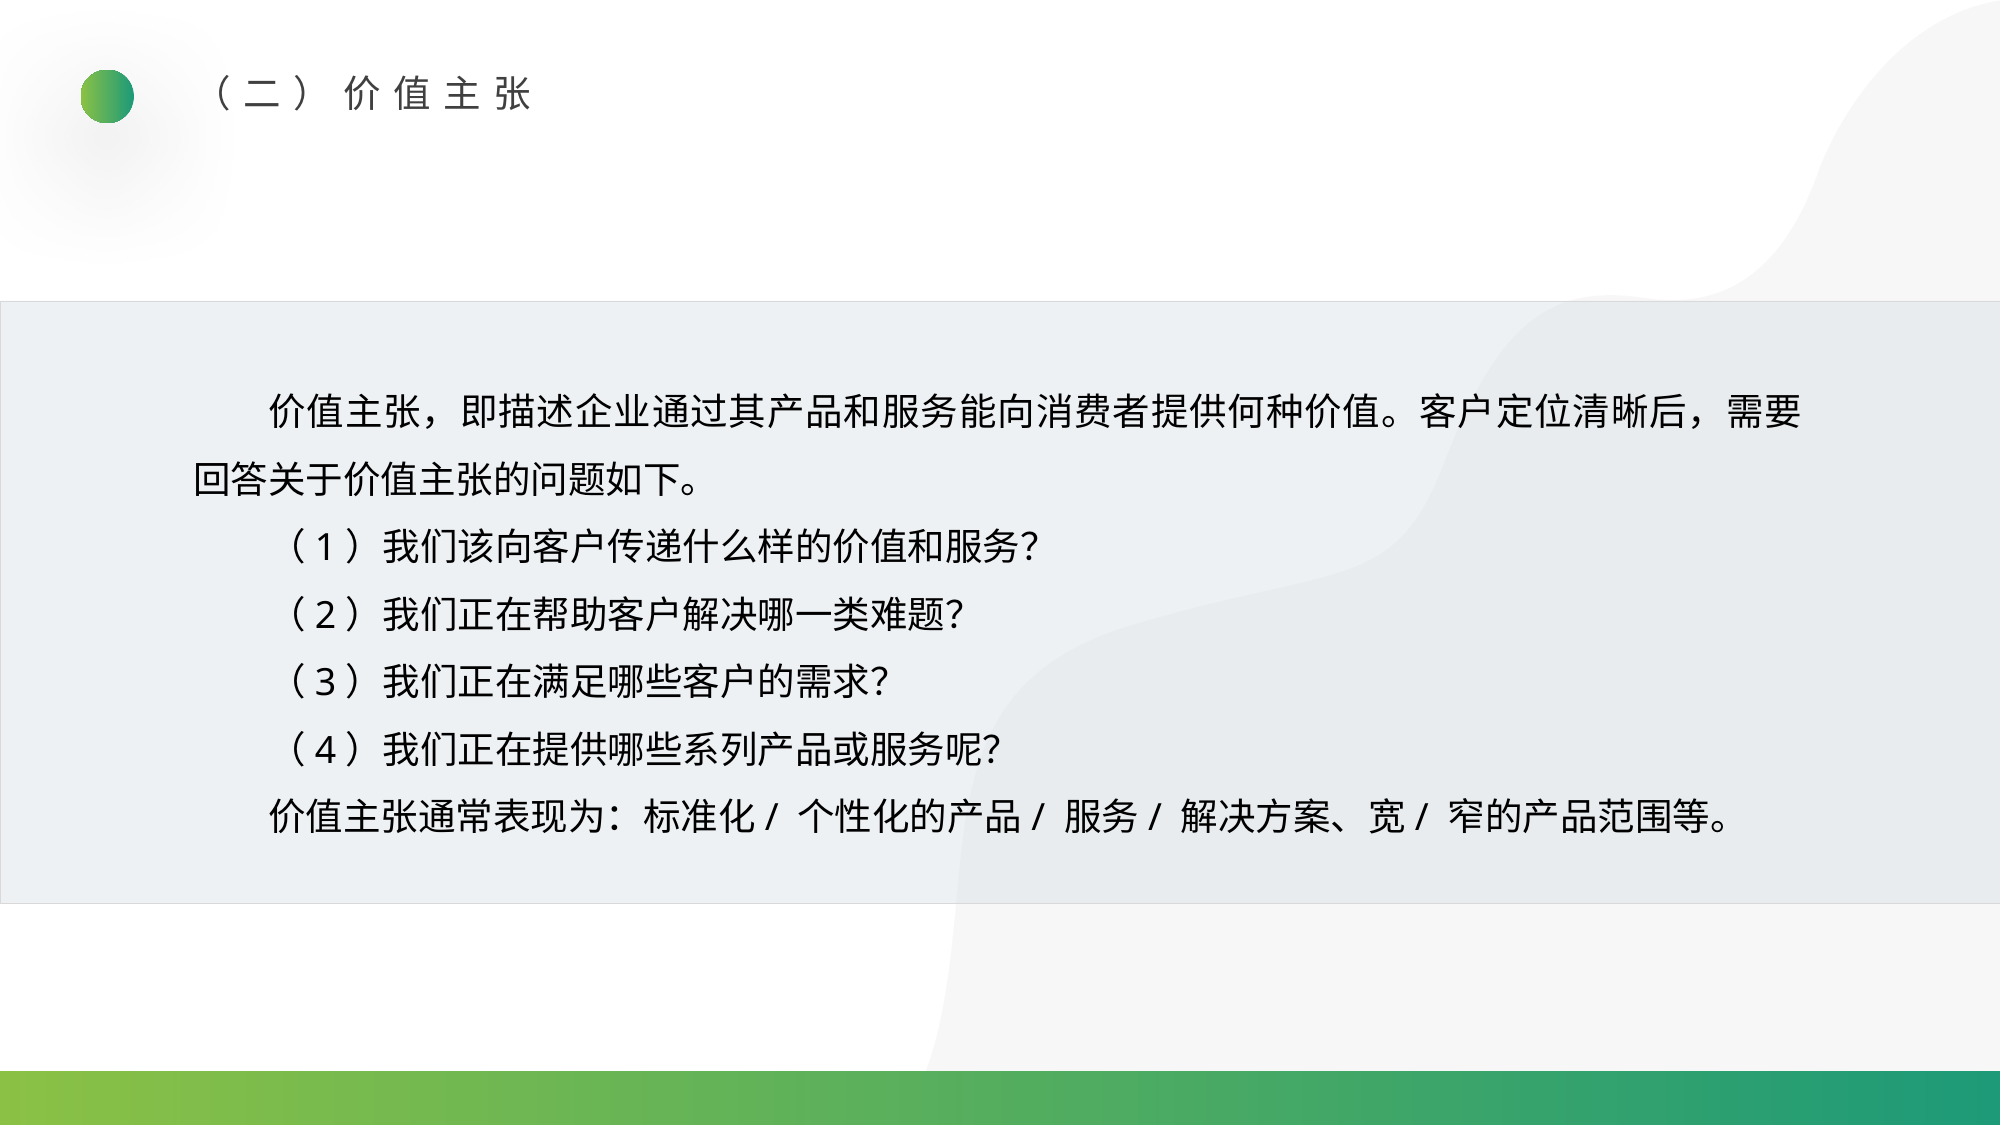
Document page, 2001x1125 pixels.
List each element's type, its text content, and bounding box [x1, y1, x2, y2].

text_box （二）价值主张 [178, 62, 905, 123]
text_box 价值主张，即描述企业通过其产品和服务能向消费者提供何种价值。客户定位清晰后，需要回答关于价值主张的问题如下。 （1）我们该向客户传递什么样的价值和服务？ （2）我们正在帮助客户解决哪一类难题？ （3）我们正在满足哪些客户的需求？ （4）我们正在提供哪些系列产品或服务呢？ 价值主张通常表现为：标准化/ 个性化的产品/ 服务/ 解决方案、宽/ 窄的产品范围等。 [178, 358, 1817, 846]
text_box [0, 300, 2000, 904]
